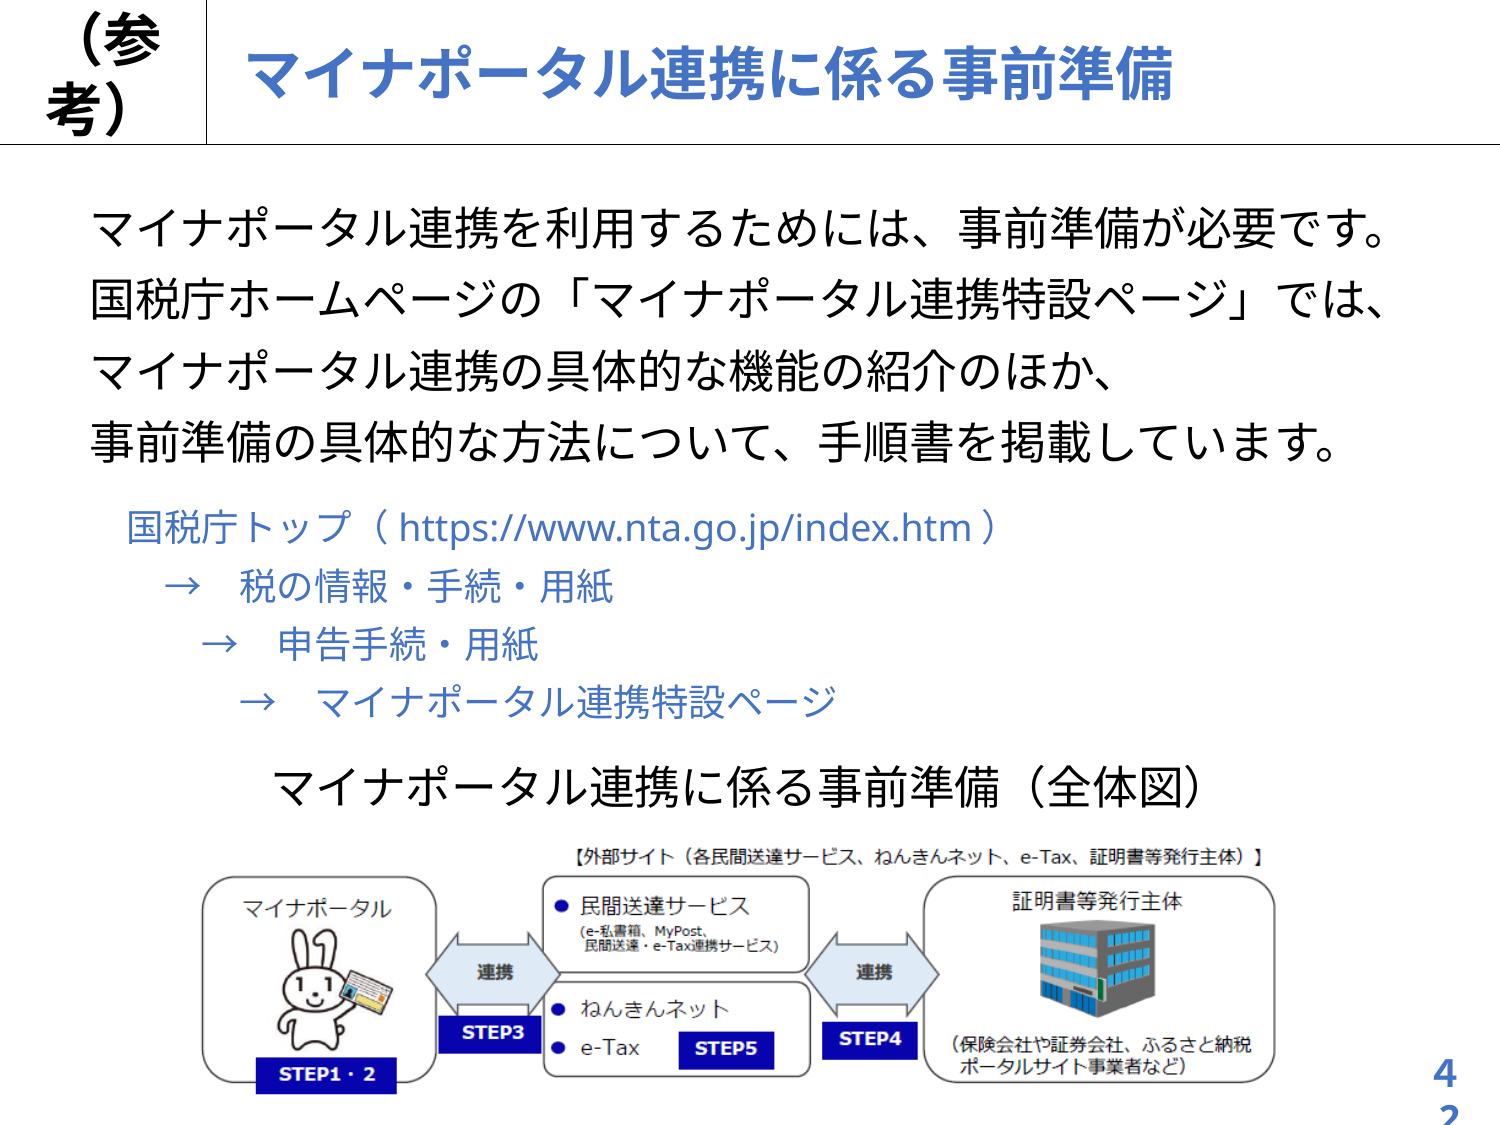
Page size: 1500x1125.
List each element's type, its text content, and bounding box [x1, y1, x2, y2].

text_box マイナポータル連携に係る事前準備（全体図） [74, 734, 1426, 815]
text_box マイナポータル連携を利用するためには、事前準備が必要です。 国税庁ホームページの「マイナポータル連携特設ページ」では、 マイナポータル連携の具体的な機能の紹介のほか、 事前準備の具体的な方法について、手順書を掲載しています。 [74, 175, 1426, 255]
text_box 国税庁トップ（https://www.nta.go.jp/index.htm） → 税の情報・手続・用紙 → 申告手続・用紙 → マイナポータル連携特設ページ [74, 483, 1426, 563]
title （参考） [0, 0, 207, 147]
text_box マイナポータル連携に係る事前準備 [228, 36, 1472, 116]
text_box ４2 [1402, 1065, 1497, 1125]
picture [191, 843, 1326, 1098]
